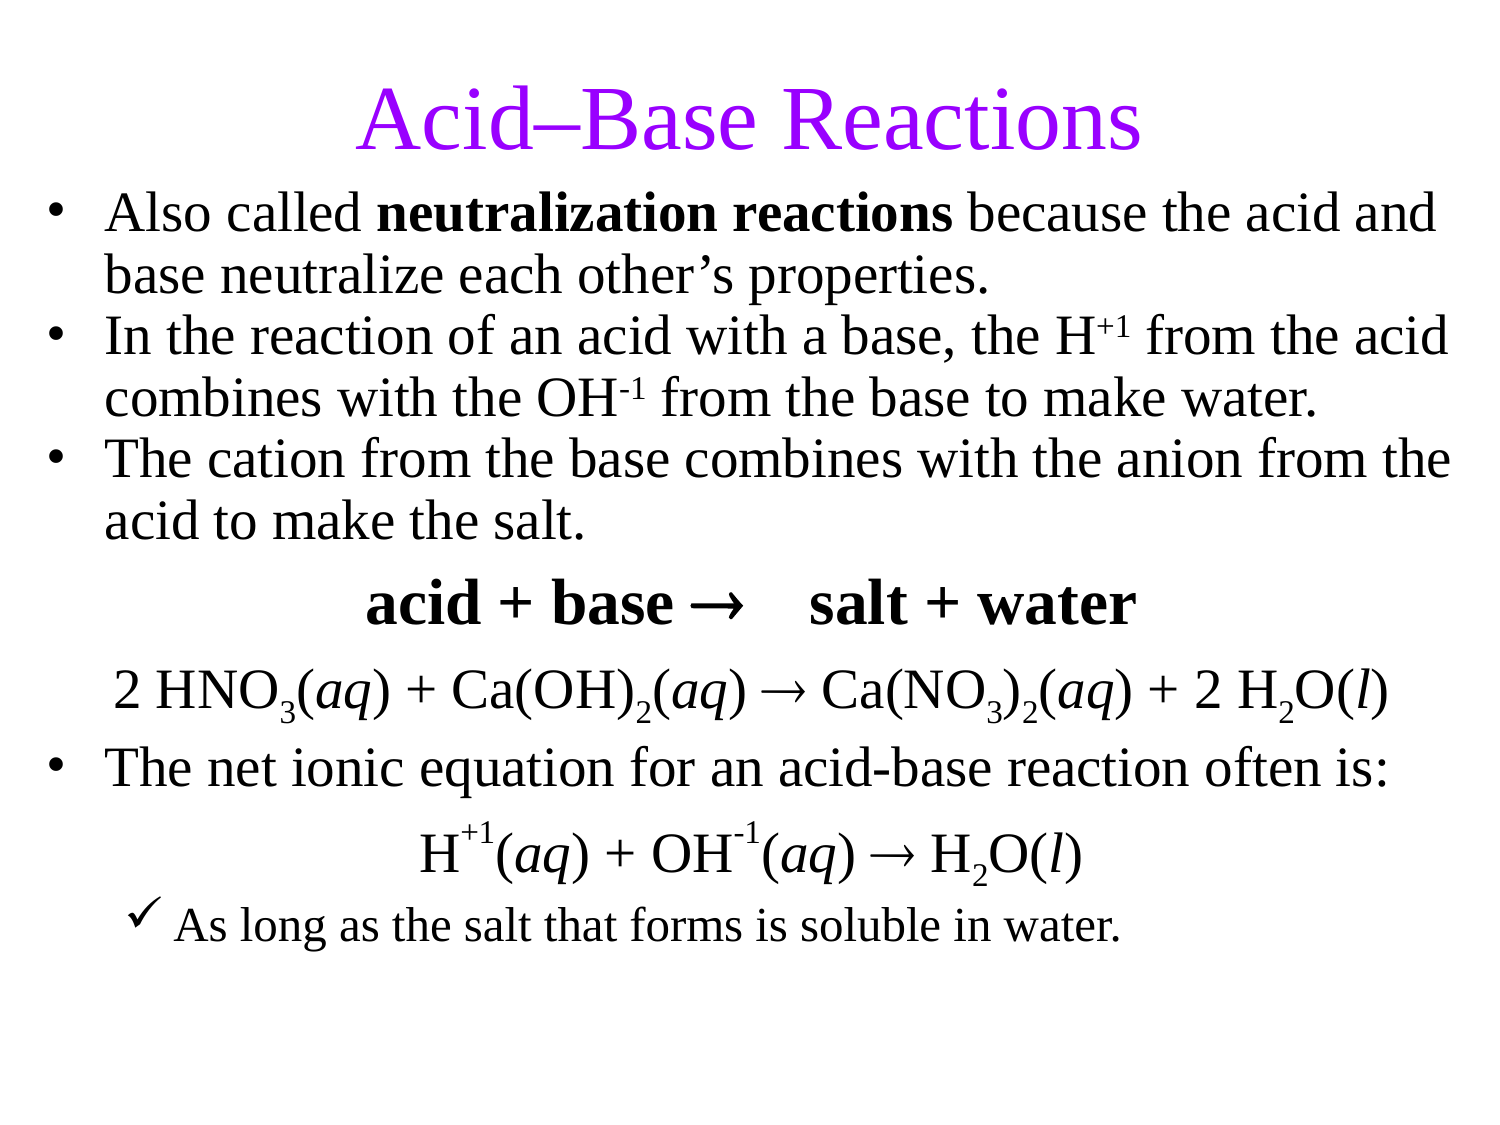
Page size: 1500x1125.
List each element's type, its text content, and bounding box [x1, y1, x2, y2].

text_box Also called neutralization reactions because the acid and base neutralize each other’s properties. In the reaction of an acid with a base, the H+1 from the acid combines with the OH-1 from the base to make water. The cation from the base combines with the anion from the acid to make the salt. acid + base salt + water 2 HNO3(aq) + Ca(OH)2(aq)  Ca(NO3)2(aq) + 2 H2O(l) The net ionic equation for an acid-base reaction often is: H+1(aq) + OH-1(aq)  H2O(l) As long as the salt that forms is soluble in water. [31, 174, 1472, 1013]
text_box Acid–Base Reactions [112, 24, 1388, 174]
